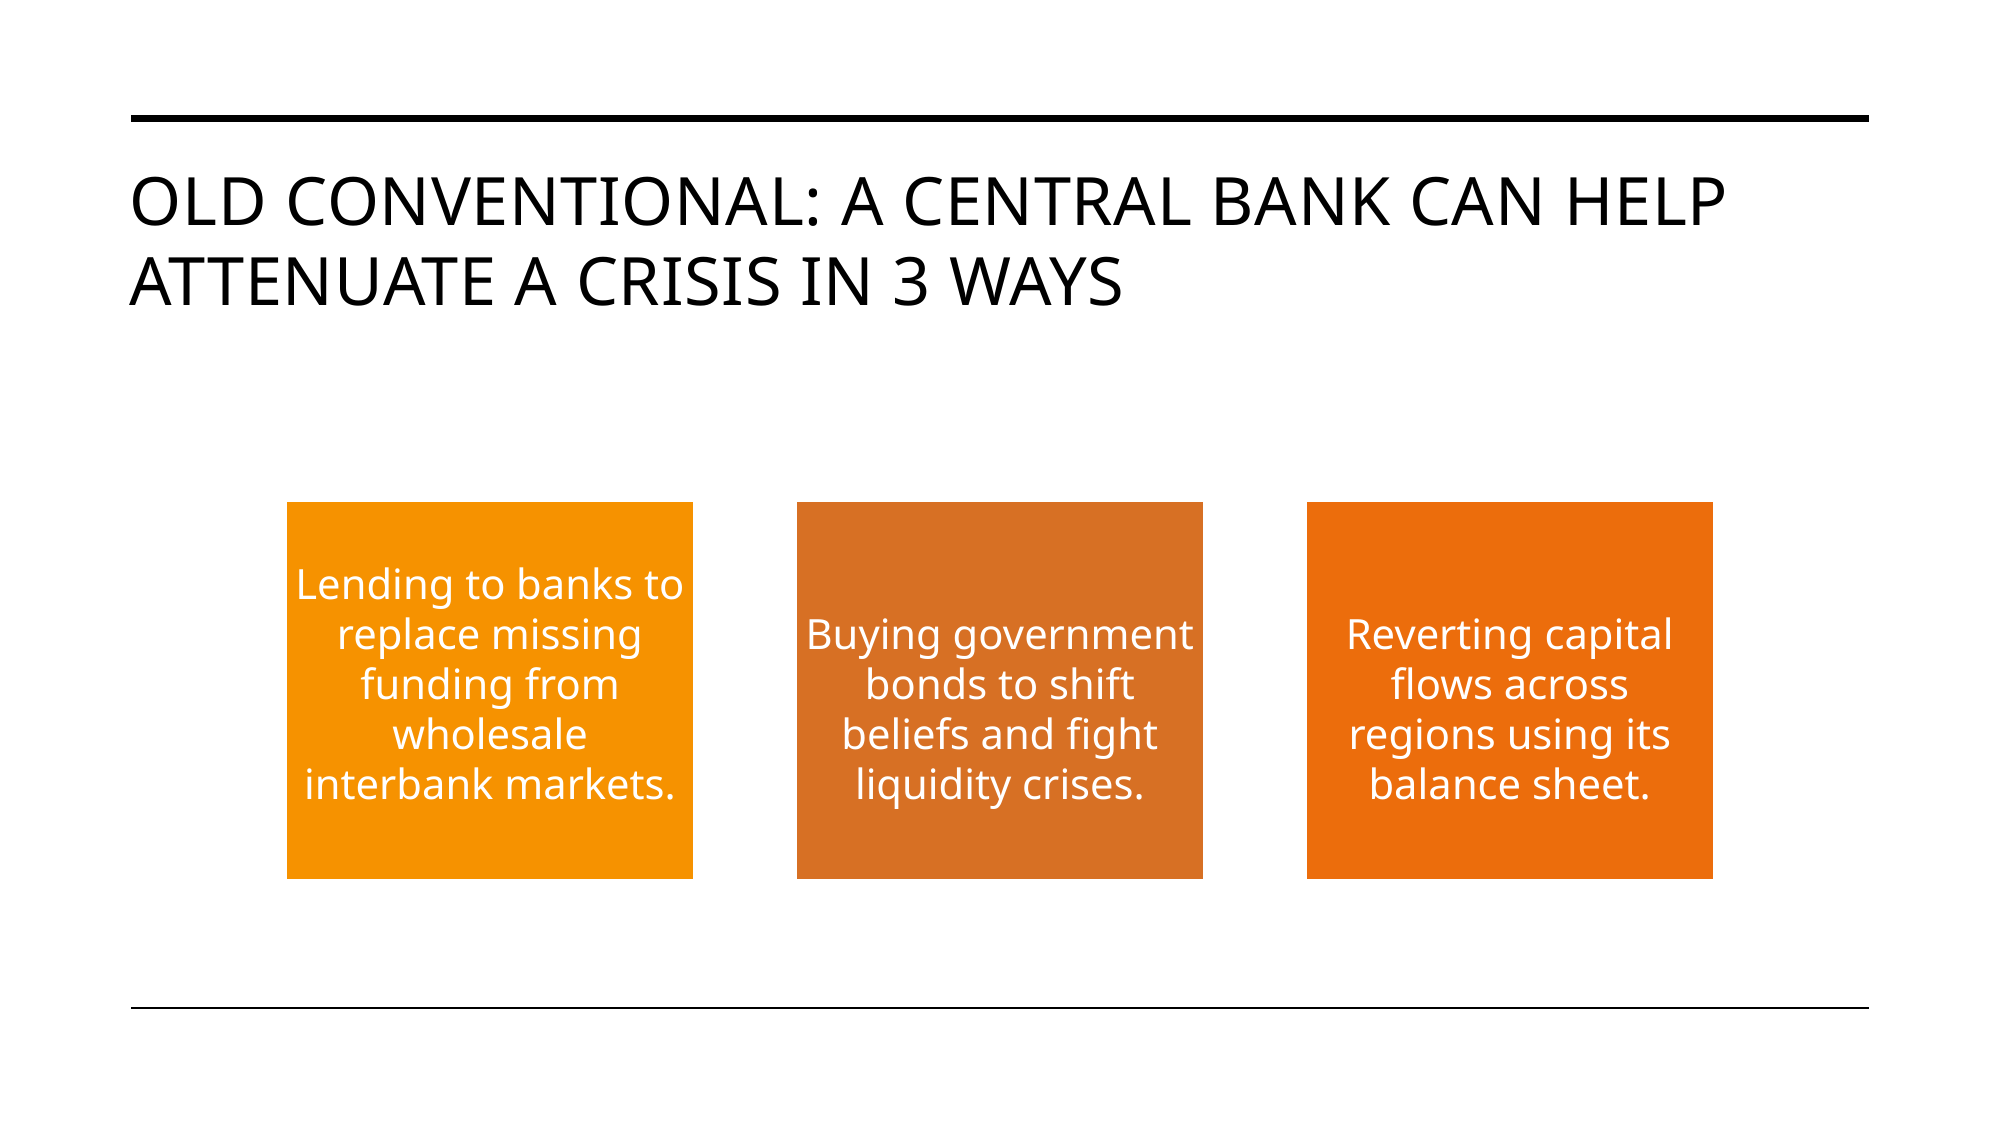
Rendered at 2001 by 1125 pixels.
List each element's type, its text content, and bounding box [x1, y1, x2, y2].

text_box Reverting capital flows across regions using its balance sheet. [1305, 499, 1715, 881]
text_box Buying government bonds to shift beliefs and fight liquidity crises. [795, 499, 1205, 881]
title Old conventional: a central bank can help attenuate a crisis in 3 ways [114, 151, 1869, 377]
text_box Lending to banks to replace missing funding from wholesale interbank markets. [285, 499, 695, 881]
